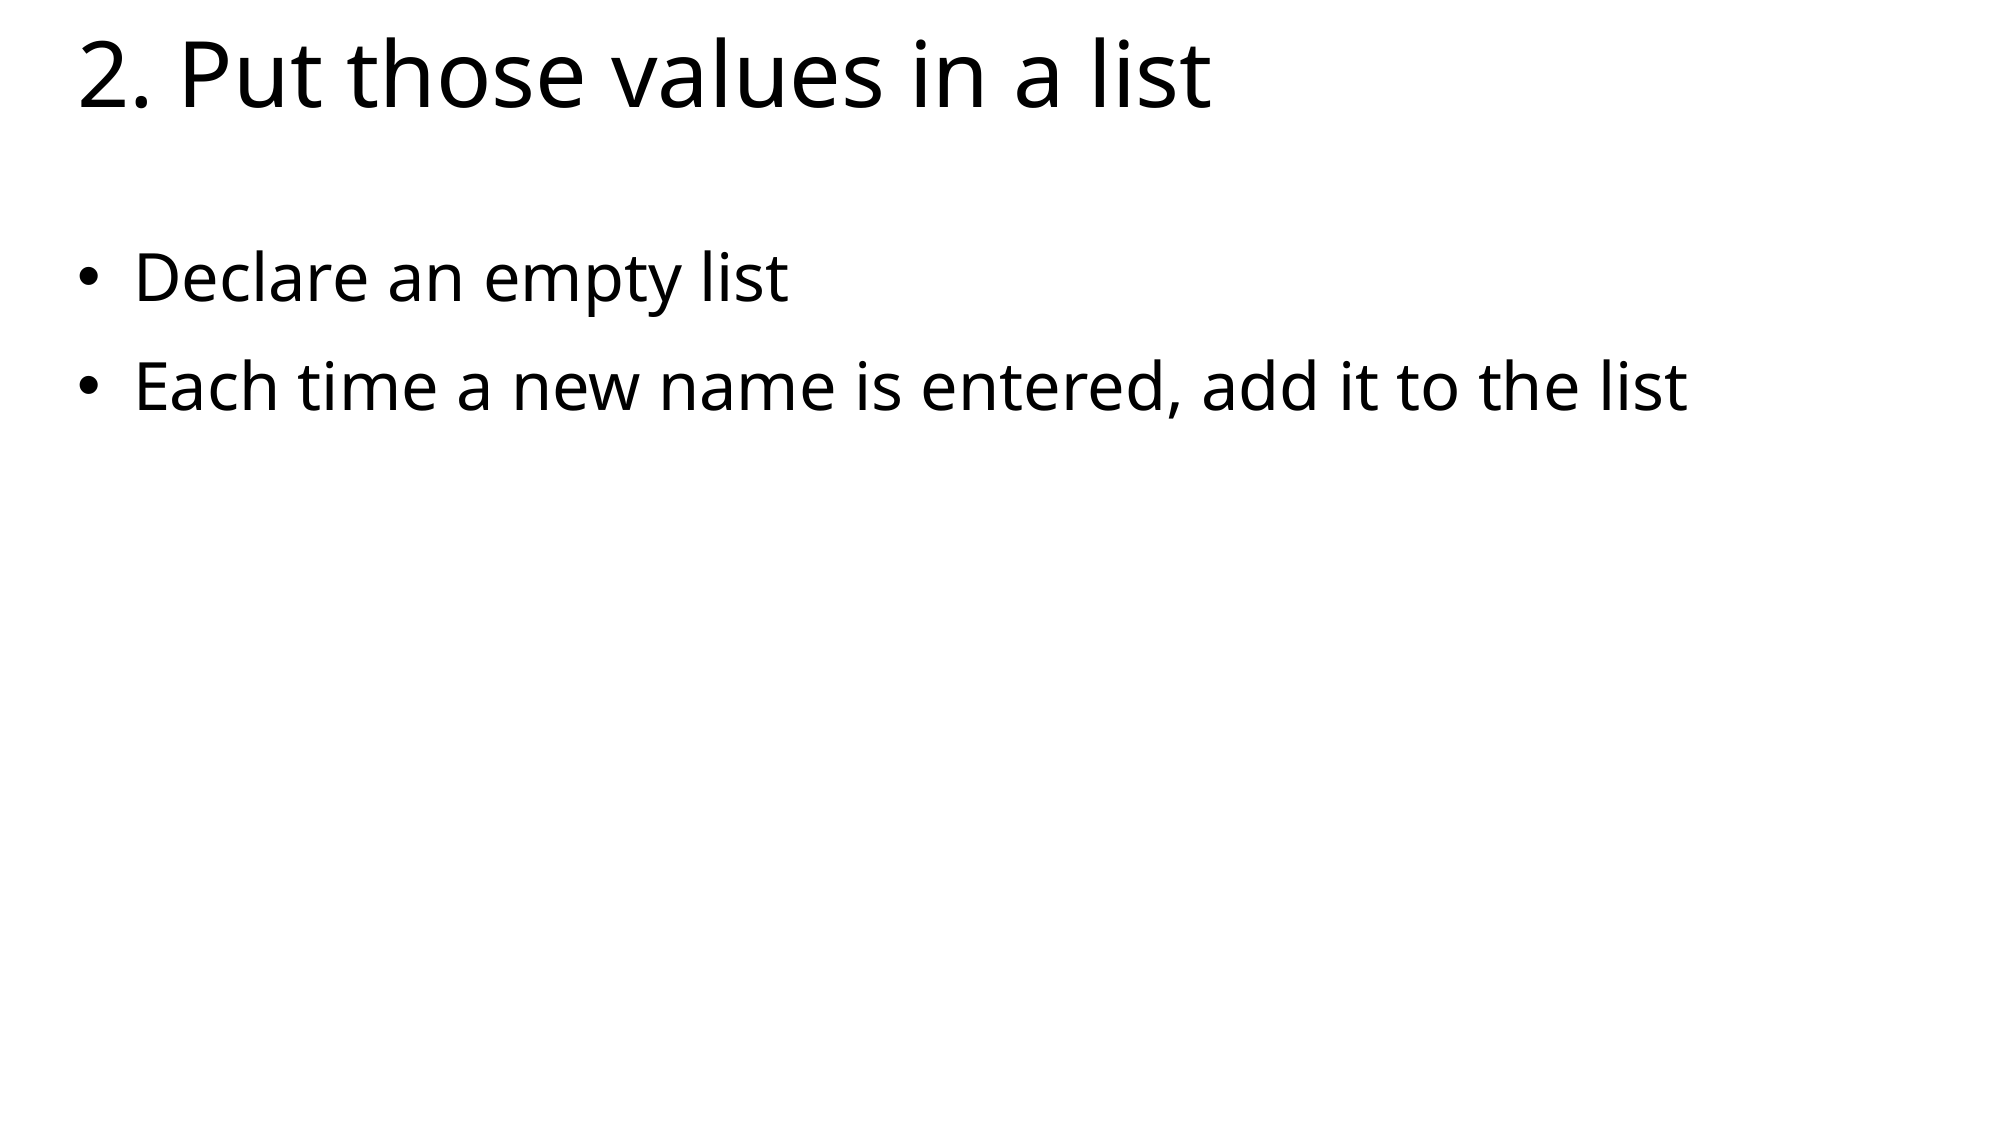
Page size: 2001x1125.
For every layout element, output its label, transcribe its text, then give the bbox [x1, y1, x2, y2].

title 2. Put those values in a list [62, 29, 1953, 205]
list Declare an empty list Each time a new name is entered, add it to the list [62, 227, 1953, 1096]
